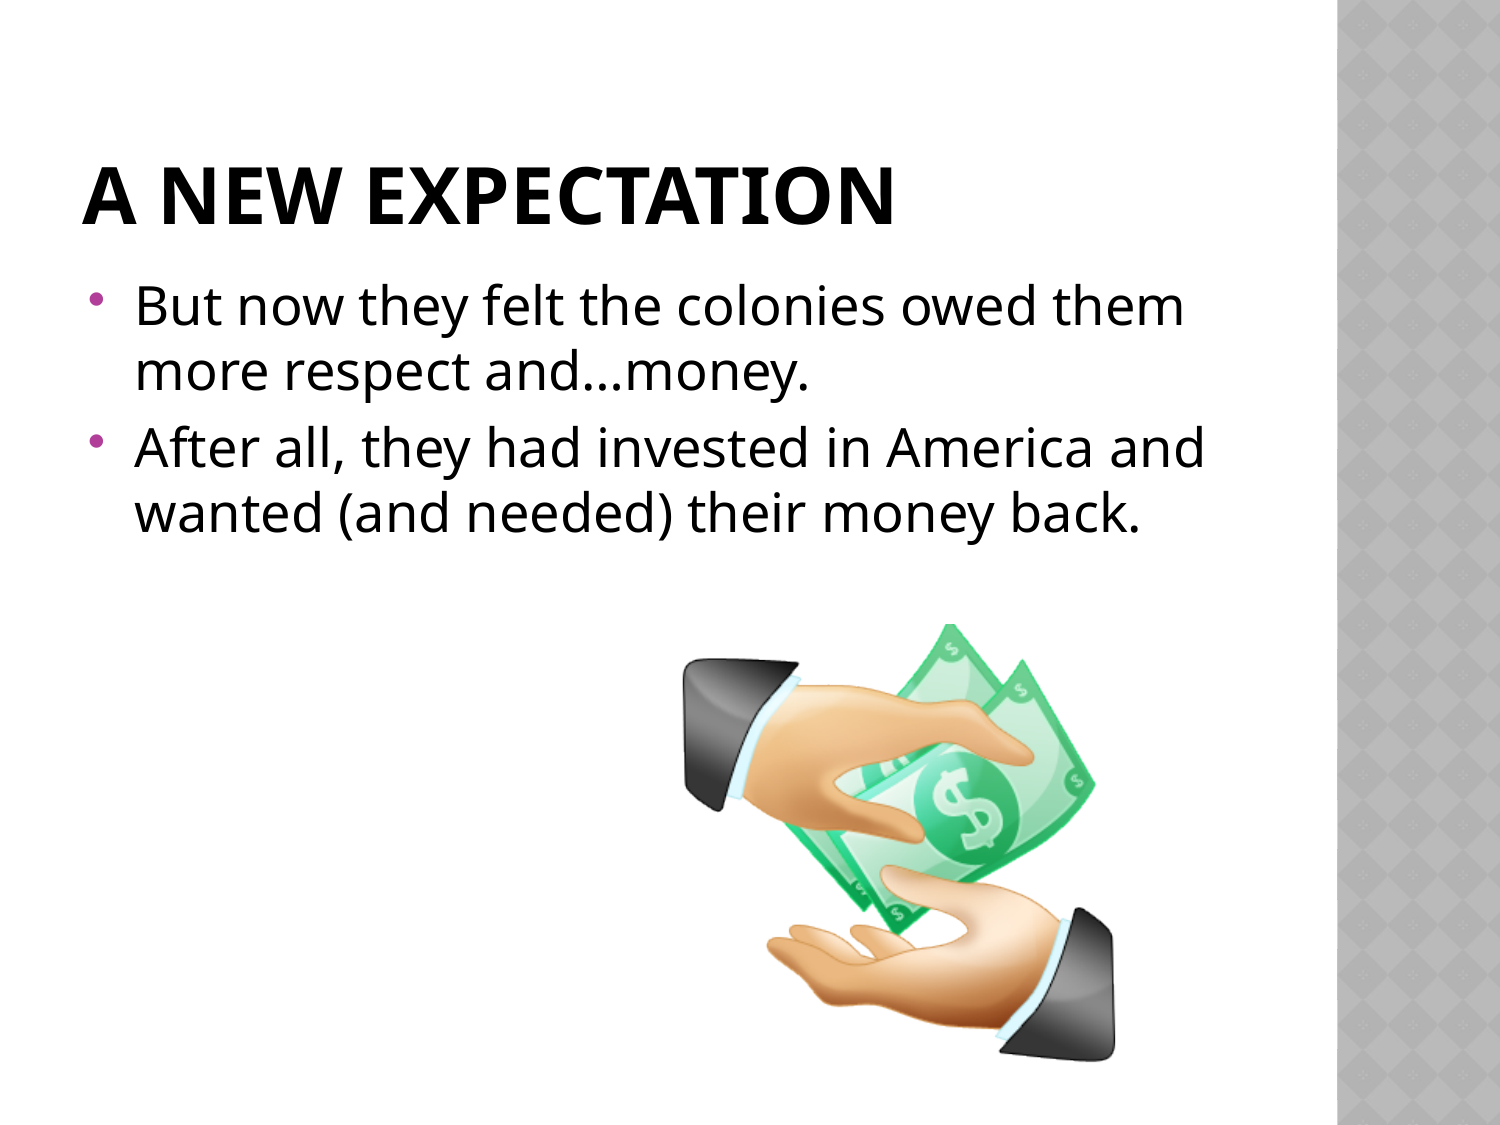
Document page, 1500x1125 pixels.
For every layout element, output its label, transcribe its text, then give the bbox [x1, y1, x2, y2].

picture [674, 624, 1126, 1076]
title A new expectation [75, 52, 1263, 240]
list But now they felt the colonies owed them more respect and…money. After all, they had invested in America and wanted (and needed) their money back. [75, 264, 1263, 1059]
